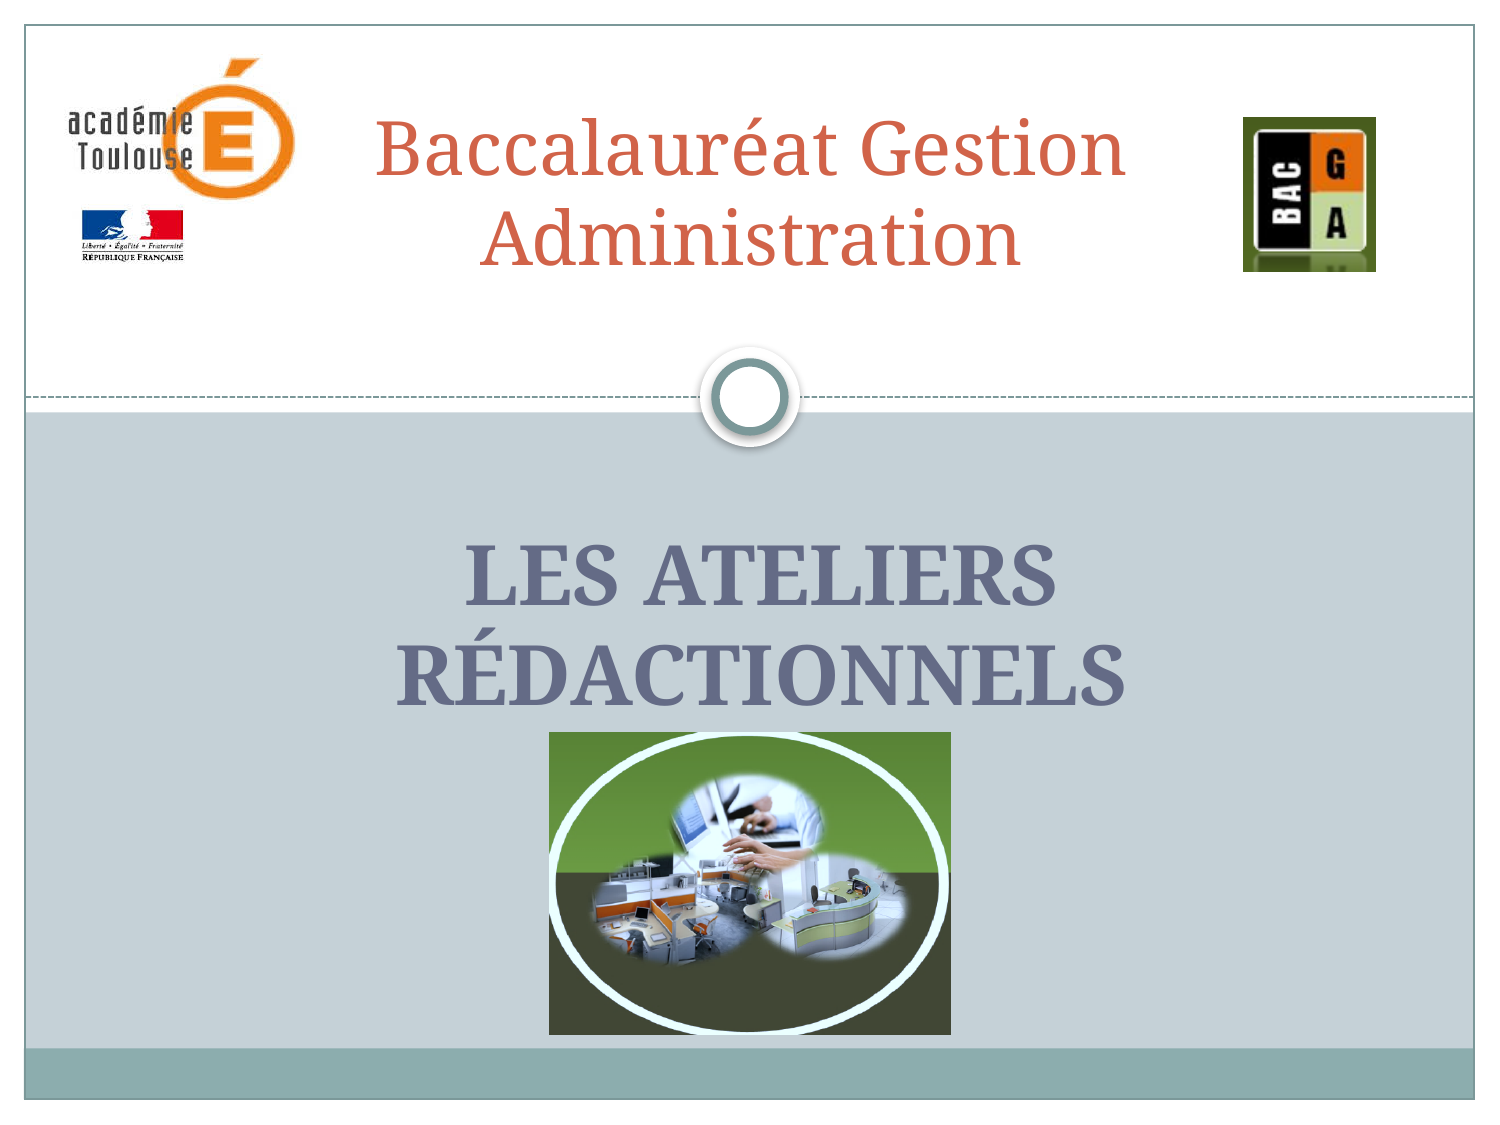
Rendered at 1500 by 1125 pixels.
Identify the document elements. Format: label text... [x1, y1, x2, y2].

text_box LES ATELIERS RÉDACTIONNELS [147, 515, 1376, 730]
picture [548, 732, 952, 1036]
picture [64, 54, 302, 268]
title Baccalauréat Gestion Administration [123, 90, 1399, 291]
picture [1242, 117, 1377, 273]
